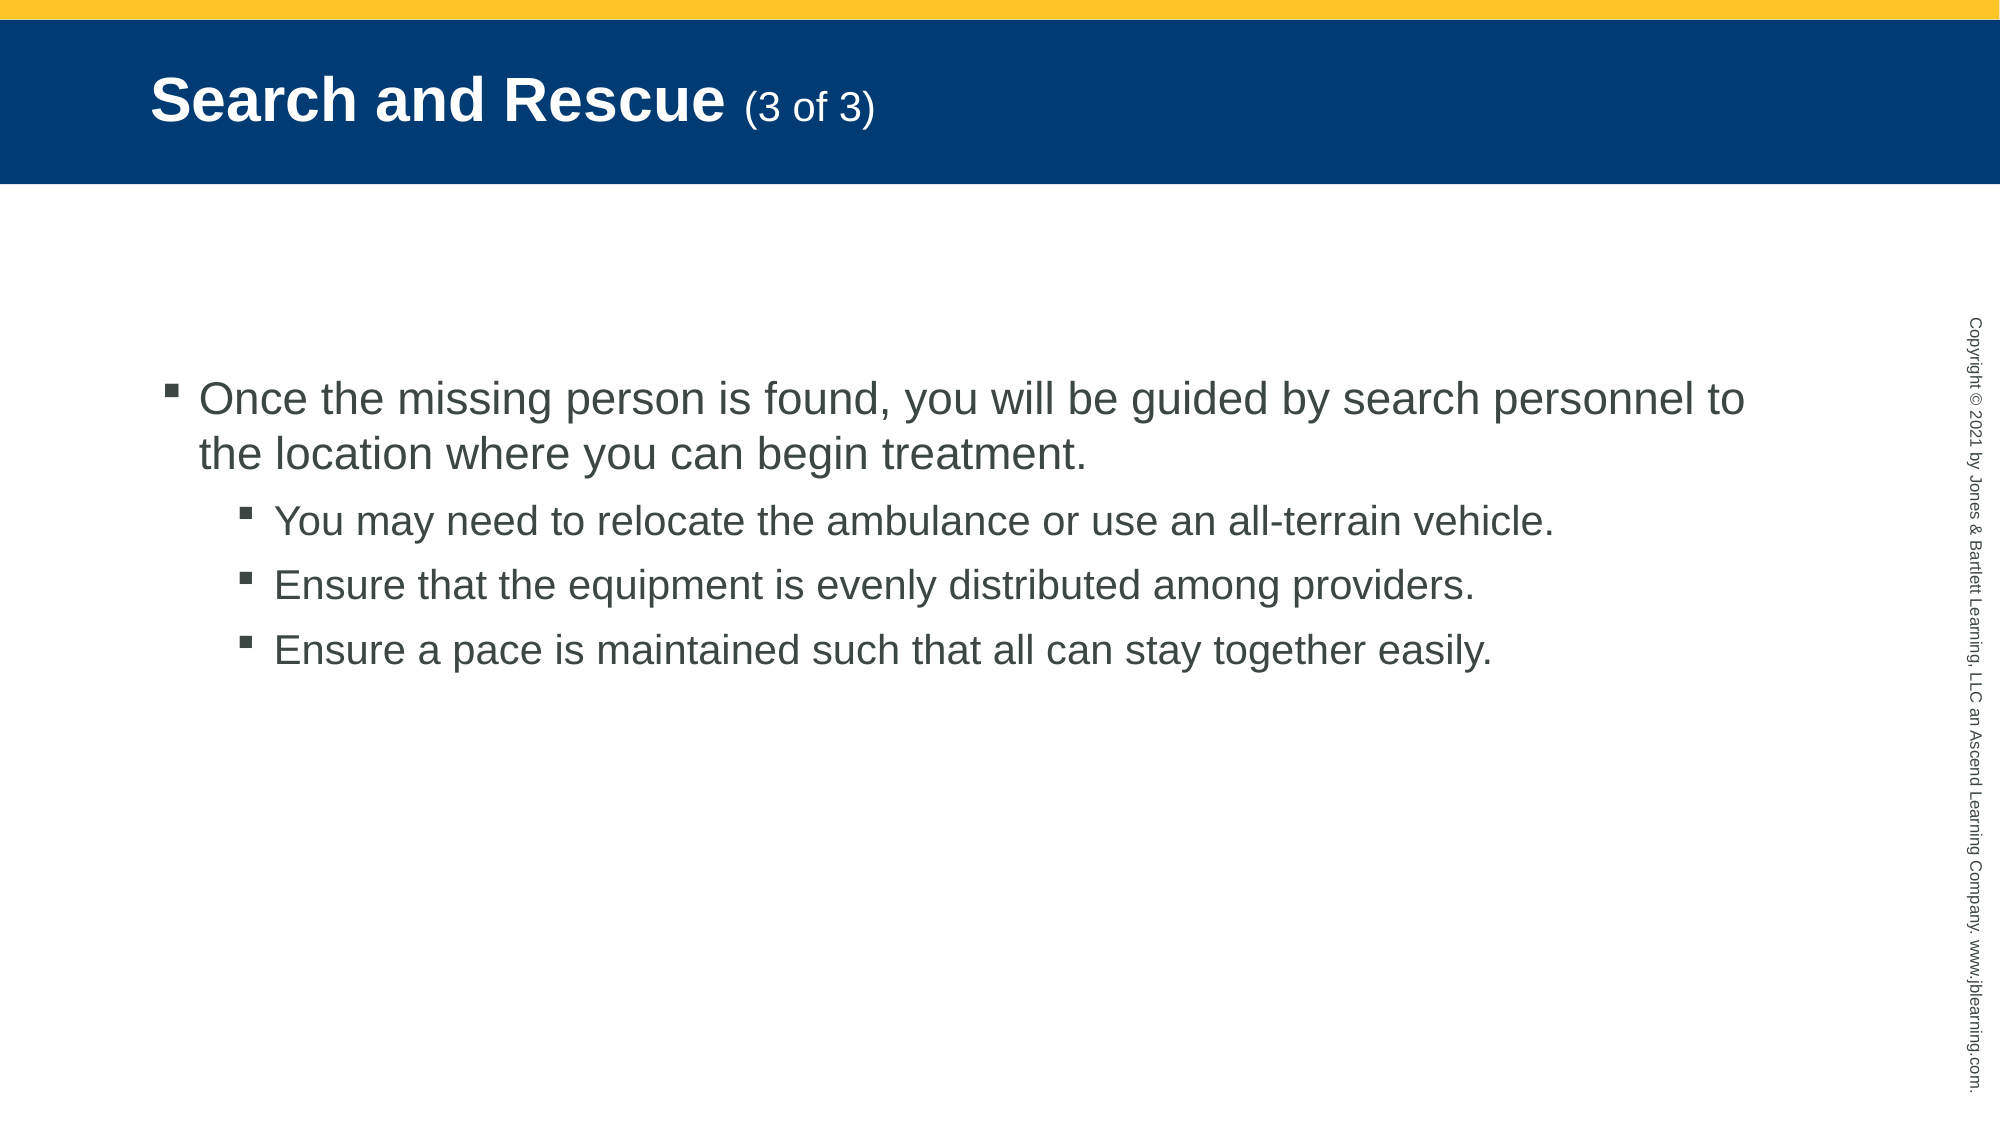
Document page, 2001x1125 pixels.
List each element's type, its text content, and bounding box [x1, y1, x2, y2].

title Search and Rescue (3 of 3) [0, 19, 2000, 185]
list Once the missing person is found, you will be guided by search personnel to the location where you can begin treatment. You may need to relocate the ambulance or use an all-terrain vehicle. Ensure that the equipment is evenly distributed among providers. Ensure a pace is maintained such that all can stay together easily. [146, 361, 1859, 1016]
